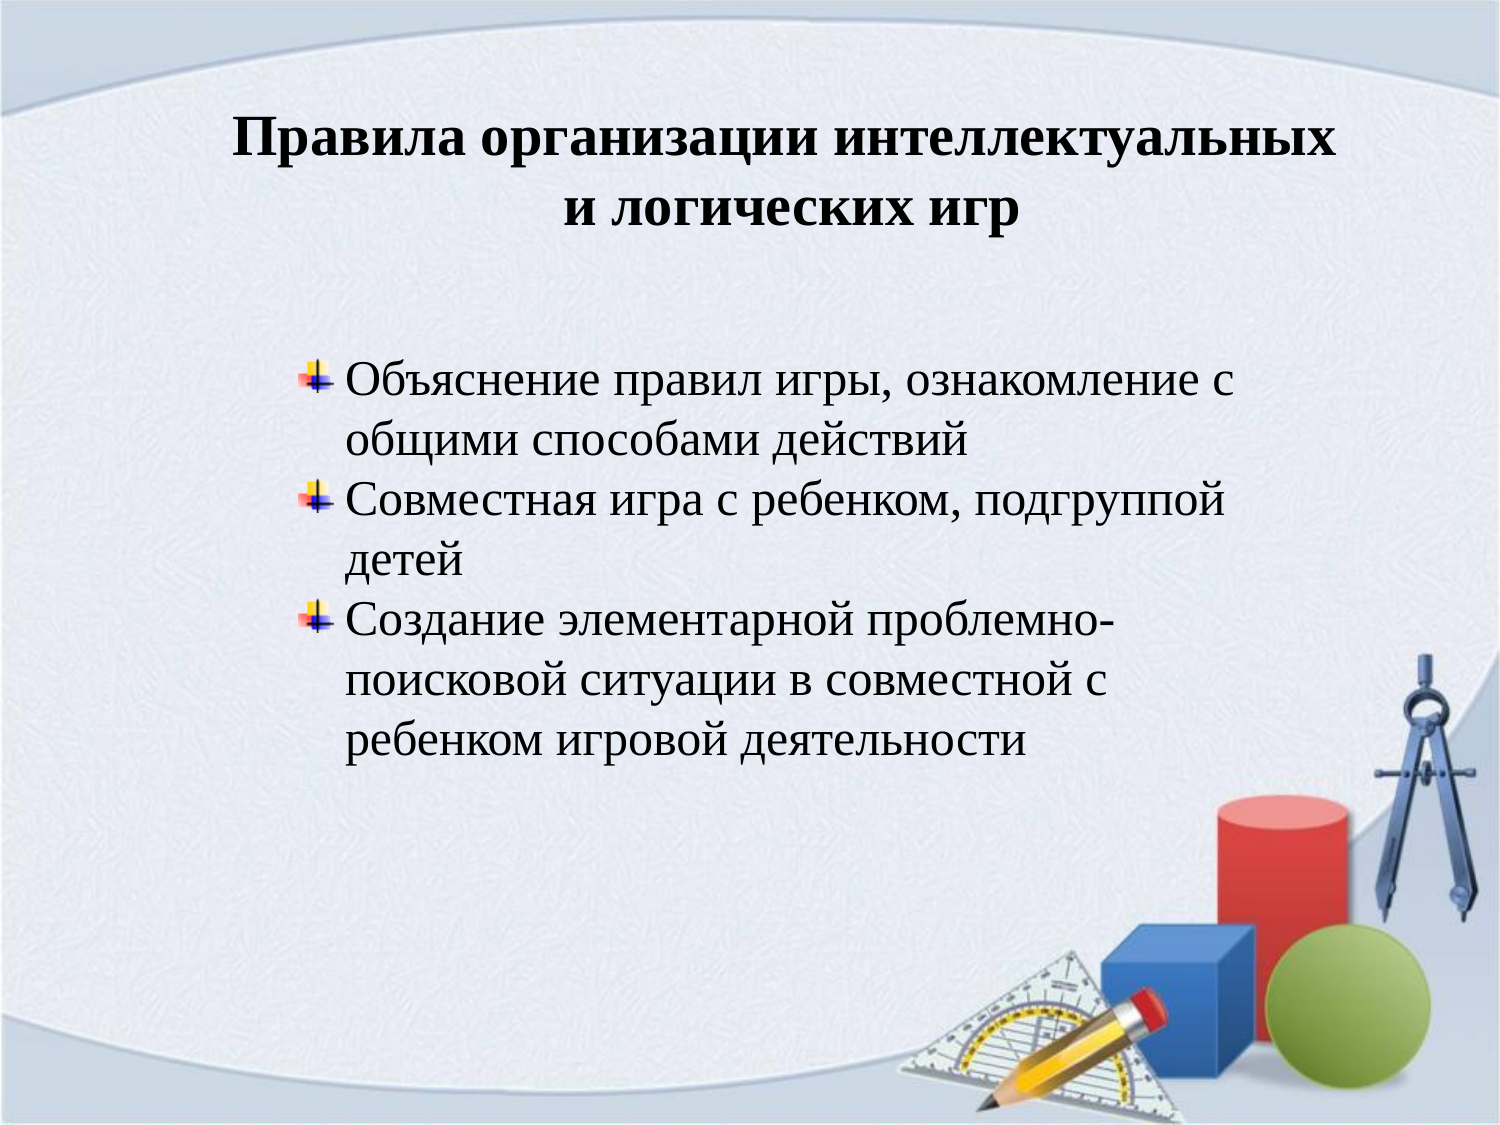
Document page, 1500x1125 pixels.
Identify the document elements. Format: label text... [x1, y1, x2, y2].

text_box Объяснение правил игры, ознакомление с общими способами действий Совместная игра с ребенком, подгруппой детей Создание элементарной проблемно-поисковой ситуации в совместной с ребенком игровой деятельности [283, 338, 1277, 818]
picture [0, 0, 1500, 1125]
text_box Правила организации интеллектуальных и логических игр [217, 89, 1352, 245]
